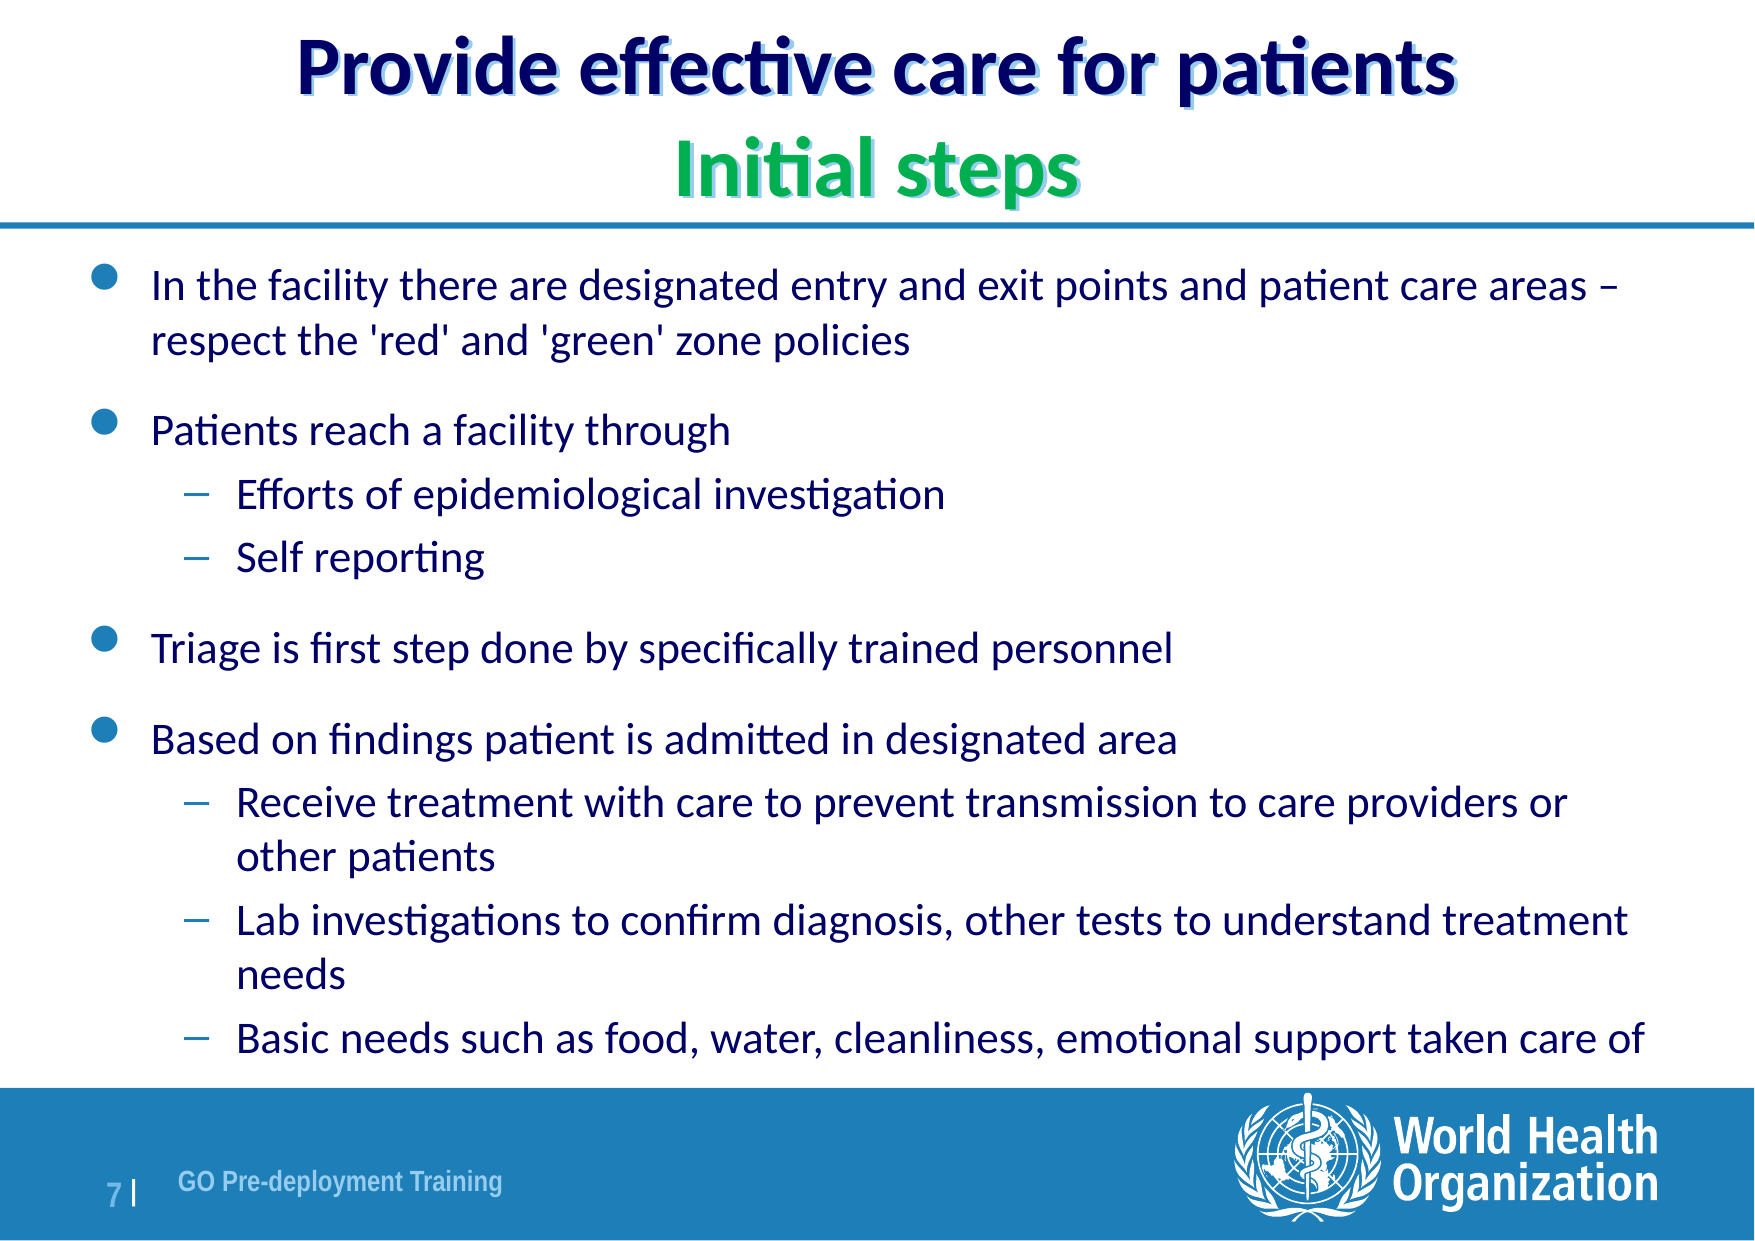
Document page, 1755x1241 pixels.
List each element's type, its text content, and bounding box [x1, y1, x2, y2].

title Provide effective care for patients Initial steps [0, 0, 1755, 224]
list In the facility there are designated entry and exit points and patient care areas – respect the 'red' and 'green' zone policies Patients reach a facility through Efforts of epidemiological investigation Self reporting Triage is first step done by specifically trained personnel Based on findings patient is admitted in designated area Receive treatment with care to prevent transmission to care providers or other patients Lab investigations to confirm diagnosis, other tests to understand treatment needs Basic needs such as food, water, cleanliness, emotional support taken care of [87, 255, 1679, 1089]
